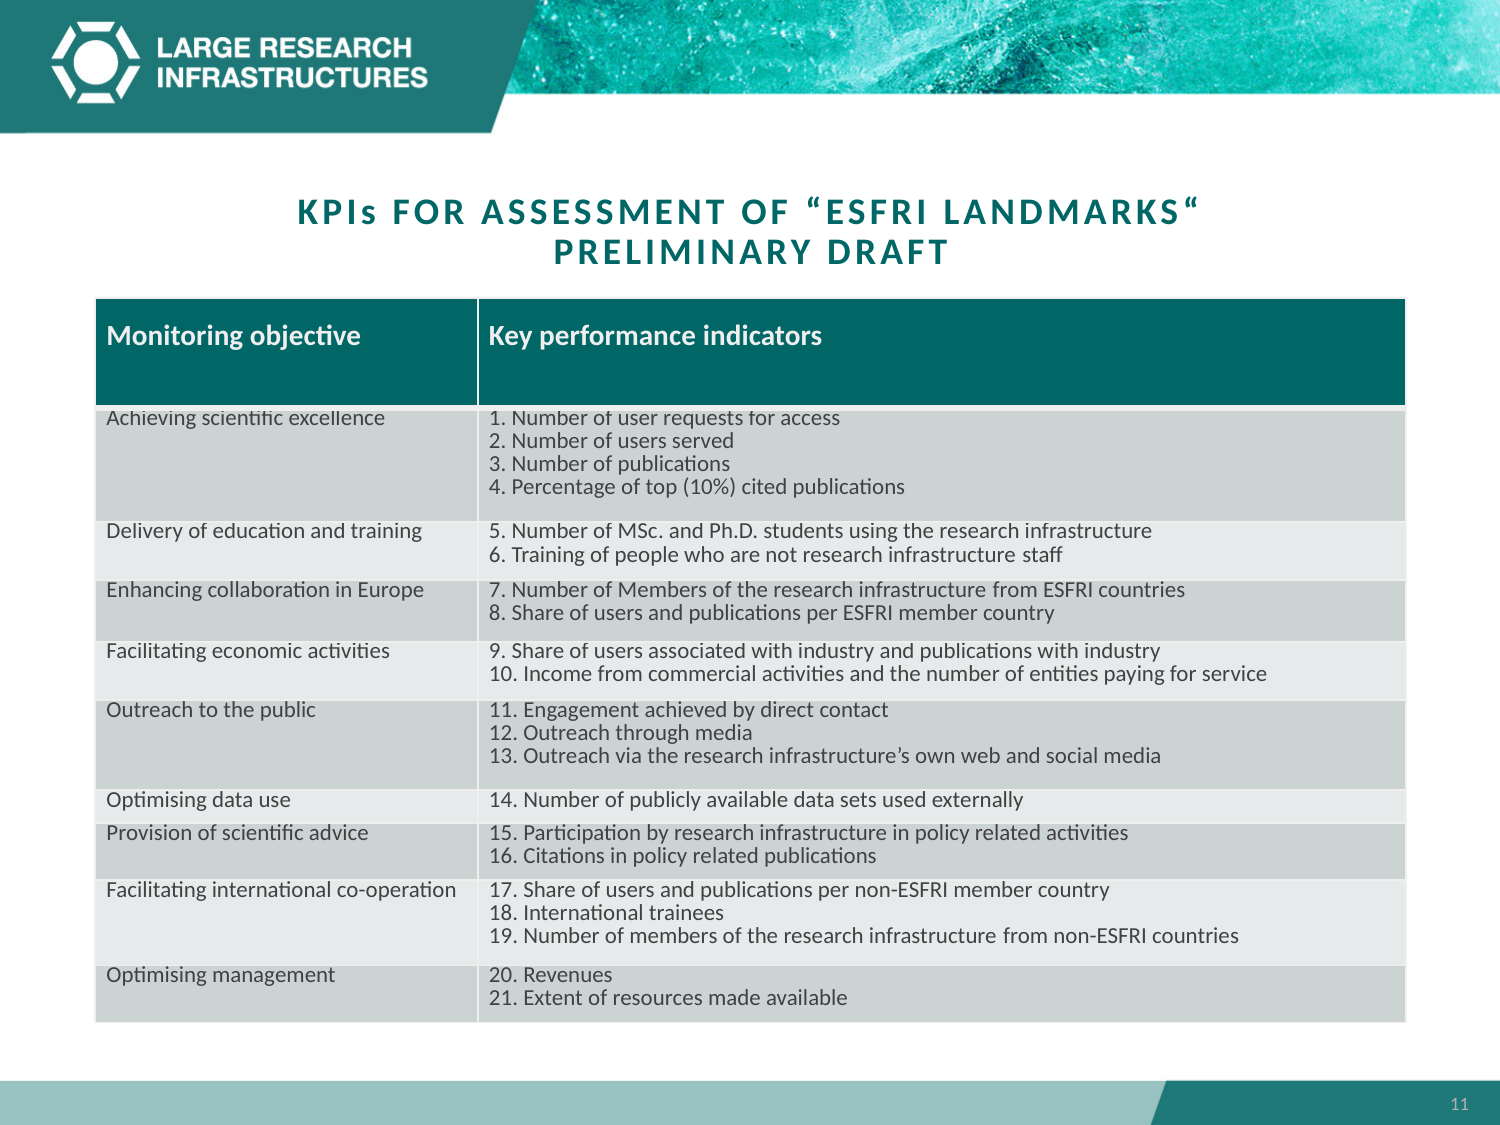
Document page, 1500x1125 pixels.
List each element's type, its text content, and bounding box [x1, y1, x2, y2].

table_cell Outreach to the public [96, 701, 477, 789]
table_cell Enhancing collaboration in Europe [96, 581, 477, 641]
table_cell 20. Revenues 21. Extent of resources made available [479, 966, 1405, 1022]
table_cell Provision of scientific advice [96, 824, 477, 879]
table_cell 5. Number of MSc. and Ph.D. students using the research infrastructure 6. Training of people who are not research infrastructure staff [479, 523, 1405, 579]
table_cell 1. Number of user requests for access 2. Number of users served 3. Number of publications 4. Percentage of top (10%) cited publications [479, 411, 1405, 521]
table_cell 7. Number of Members of the research infrastructure from ESFRI countries 8. Share of users and publications per ESFRI member country [479, 581, 1405, 641]
picture [0, 0, 1500, 1125]
list [85, 278, 1365, 1044]
table_cell 11. Engagement achieved by direct contact 12. Outreach through media 13. Outreach via the research infrastructure’s own web and social media [479, 701, 1405, 789]
table_cell Optimising management [96, 966, 477, 1022]
slide_number 11 [1291, 1081, 1485, 1125]
table_cell Delivery of education and training [96, 523, 477, 579]
table_header Monitoring objective [96, 299, 477, 405]
table_cell Optimising data use [96, 791, 477, 822]
table_cell 14. Number of publicly available data sets used externally [479, 791, 1405, 822]
title KPIs for assessment of “ESFRI landmarks“ preliminary draft [85, 191, 1416, 278]
table_cell Facilitating economic activities [96, 643, 477, 699]
table_header Key performance indicators [479, 299, 1405, 405]
table_cell Achieving scientific excellence [96, 411, 477, 521]
table_cell 9. Share of users associated with industry and publications with industry 10. Income from commercial activities and the number of entities paying for service [479, 643, 1405, 699]
table_cell 15. Participation by research infrastructure in policy related activities 16. Citations in policy related publications [479, 824, 1405, 879]
table_cell 17. Share of users and publications per non-ESFRI member country 18. International trainees 19. Number of members of the research infrastructure from non-ESFRI countries [479, 881, 1405, 965]
table_cell Facilitating international co-operation [96, 881, 477, 965]
